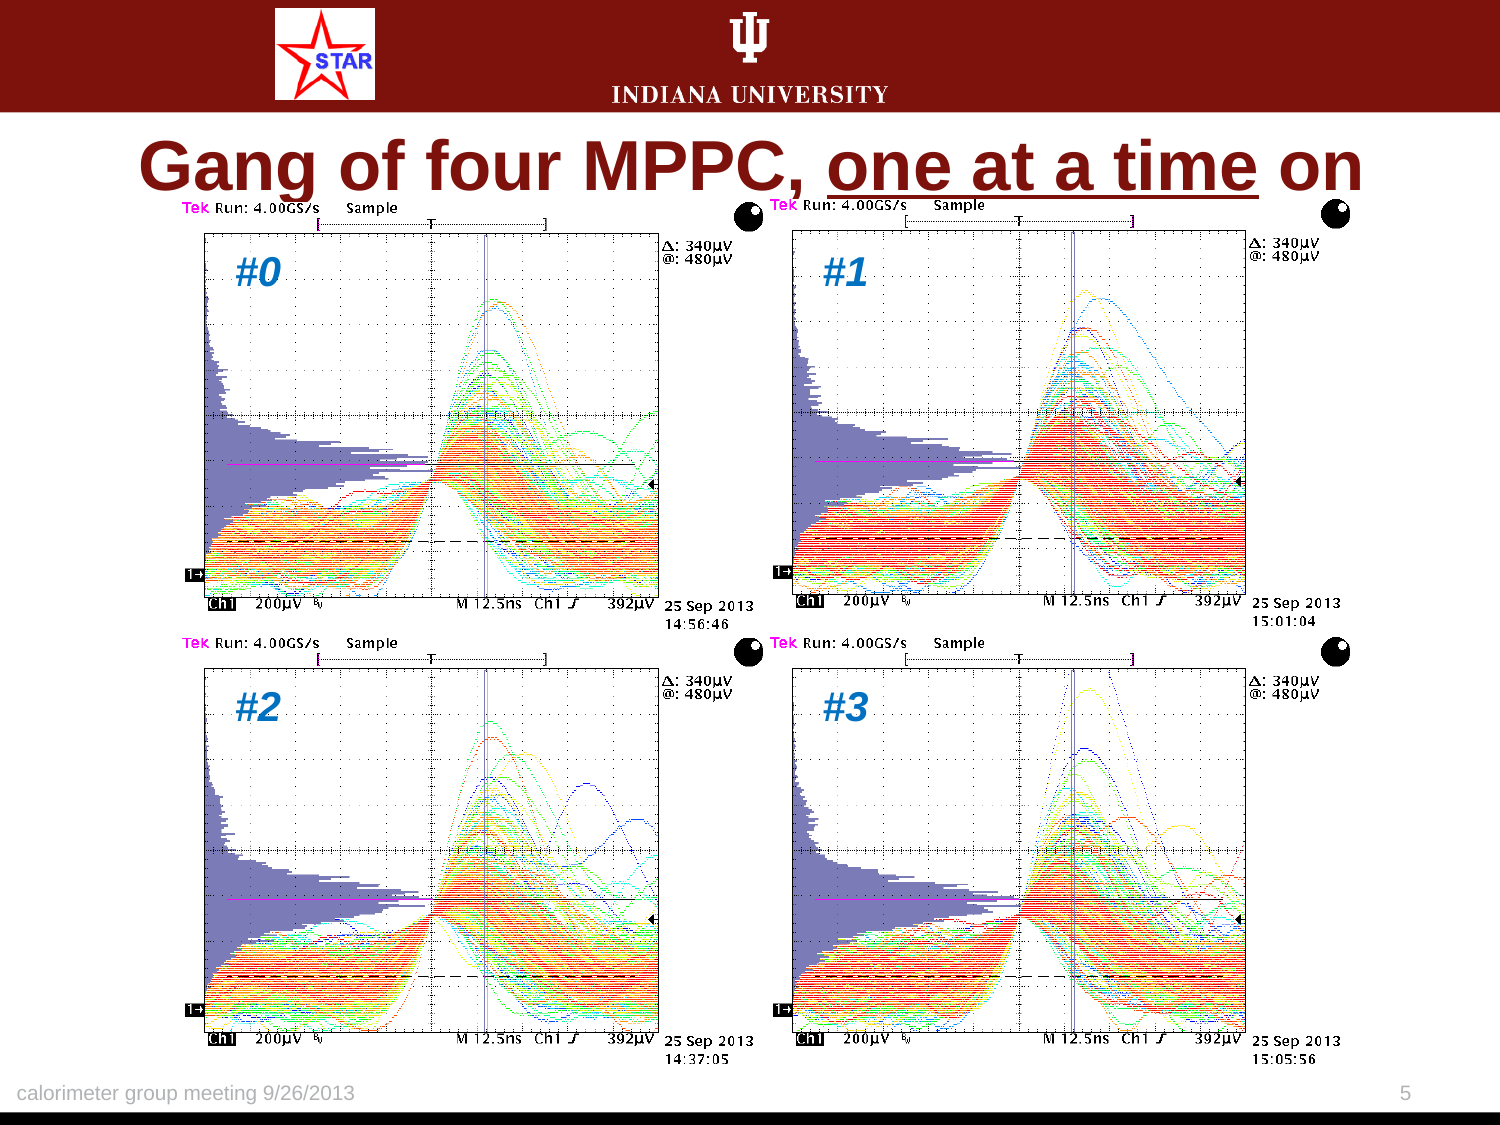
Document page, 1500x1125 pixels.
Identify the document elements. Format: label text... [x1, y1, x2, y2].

picture [769, 199, 1351, 636]
title Gang of four MPPC, one at a time on [87, 112, 1417, 213]
picture [769, 637, 1351, 1073]
picture [275, 8, 375, 100]
picture [182, 202, 763, 1073]
picture [612, 12, 888, 103]
